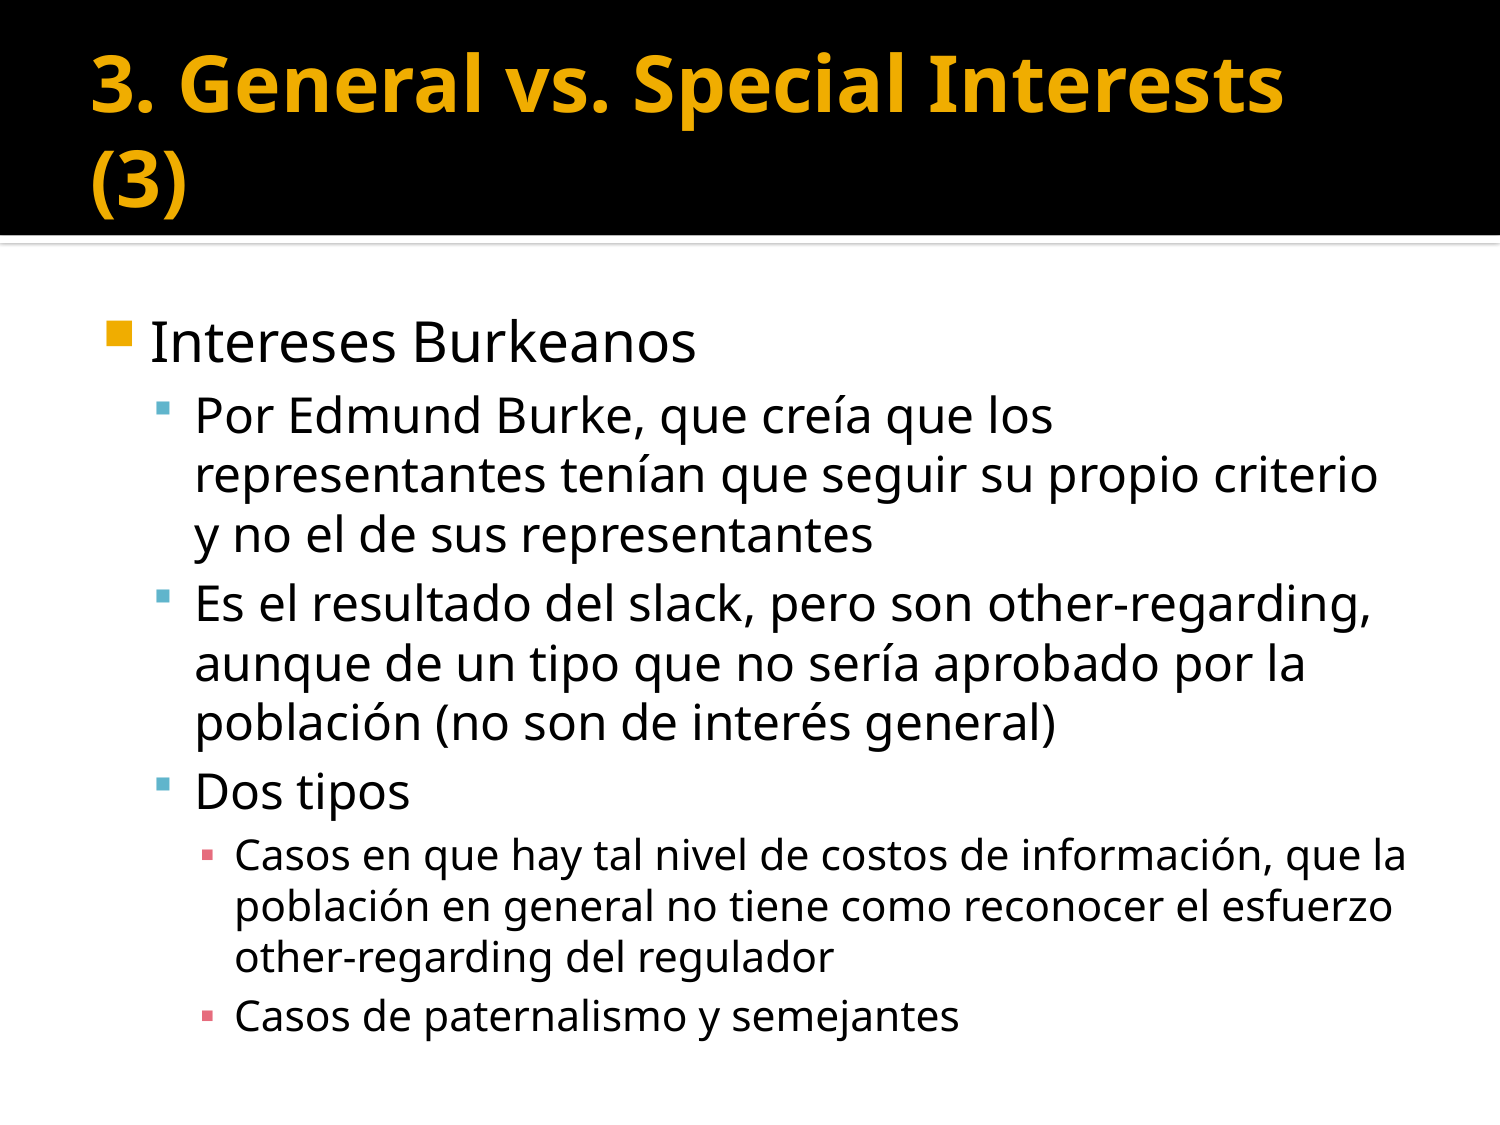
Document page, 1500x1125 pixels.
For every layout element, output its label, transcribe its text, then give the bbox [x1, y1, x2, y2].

list Intereses Burkeanos Por Edmund Burke, que creía que los representantes tenían que seguir su propio criterio y no el de sus representantes Es el resultado del slack, pero son other-regarding, aunque de un tipo que no sería aprobado por la población (no son de interés general) Dos tipos Casos en que hay tal nivel de costos de información, que la población en general no tiene como reconocer el esfuerzo other-regarding del regulador Casos de paternalismo y semejantes [75, 291, 1425, 1050]
title 3. General vs. Special Interests (3) [75, 25, 1425, 231]
